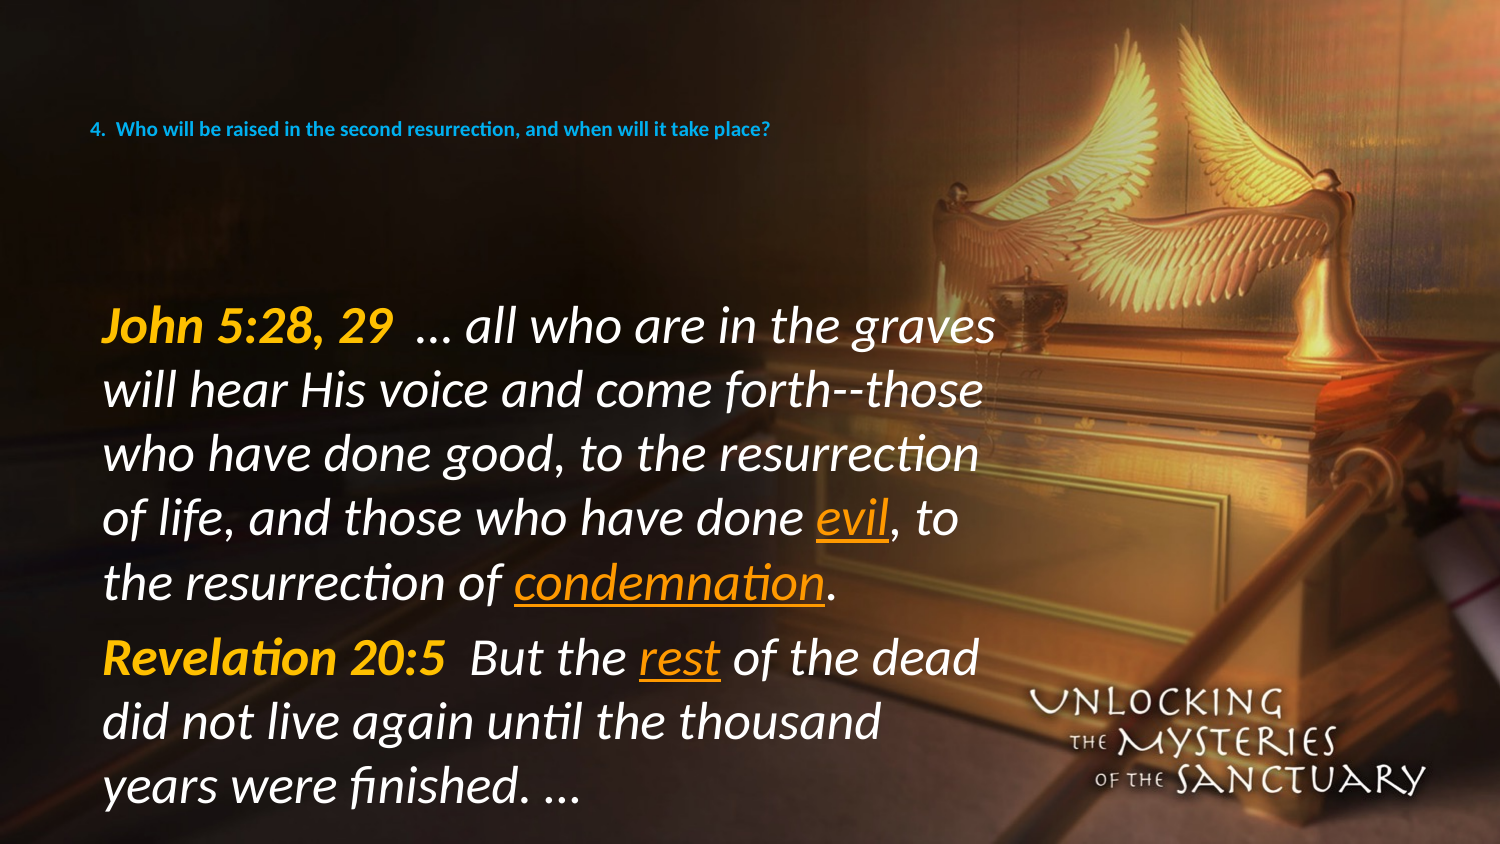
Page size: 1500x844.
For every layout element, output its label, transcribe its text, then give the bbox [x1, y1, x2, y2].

title 4. Who will be raised in the second resurrection, and when will it take place? [75, 33, 1425, 175]
picture [0, 0, 1500, 844]
list John 5:28, 29 … all who are in the graves will hear His voice and come forth--those who have done good, to the resurrection of life, and those who have done evil, to the resurrection of condemnation. Revelation 20:5 But the rest of the dead did not live again until the thousand years were finished. … [87, 282, 1016, 836]
